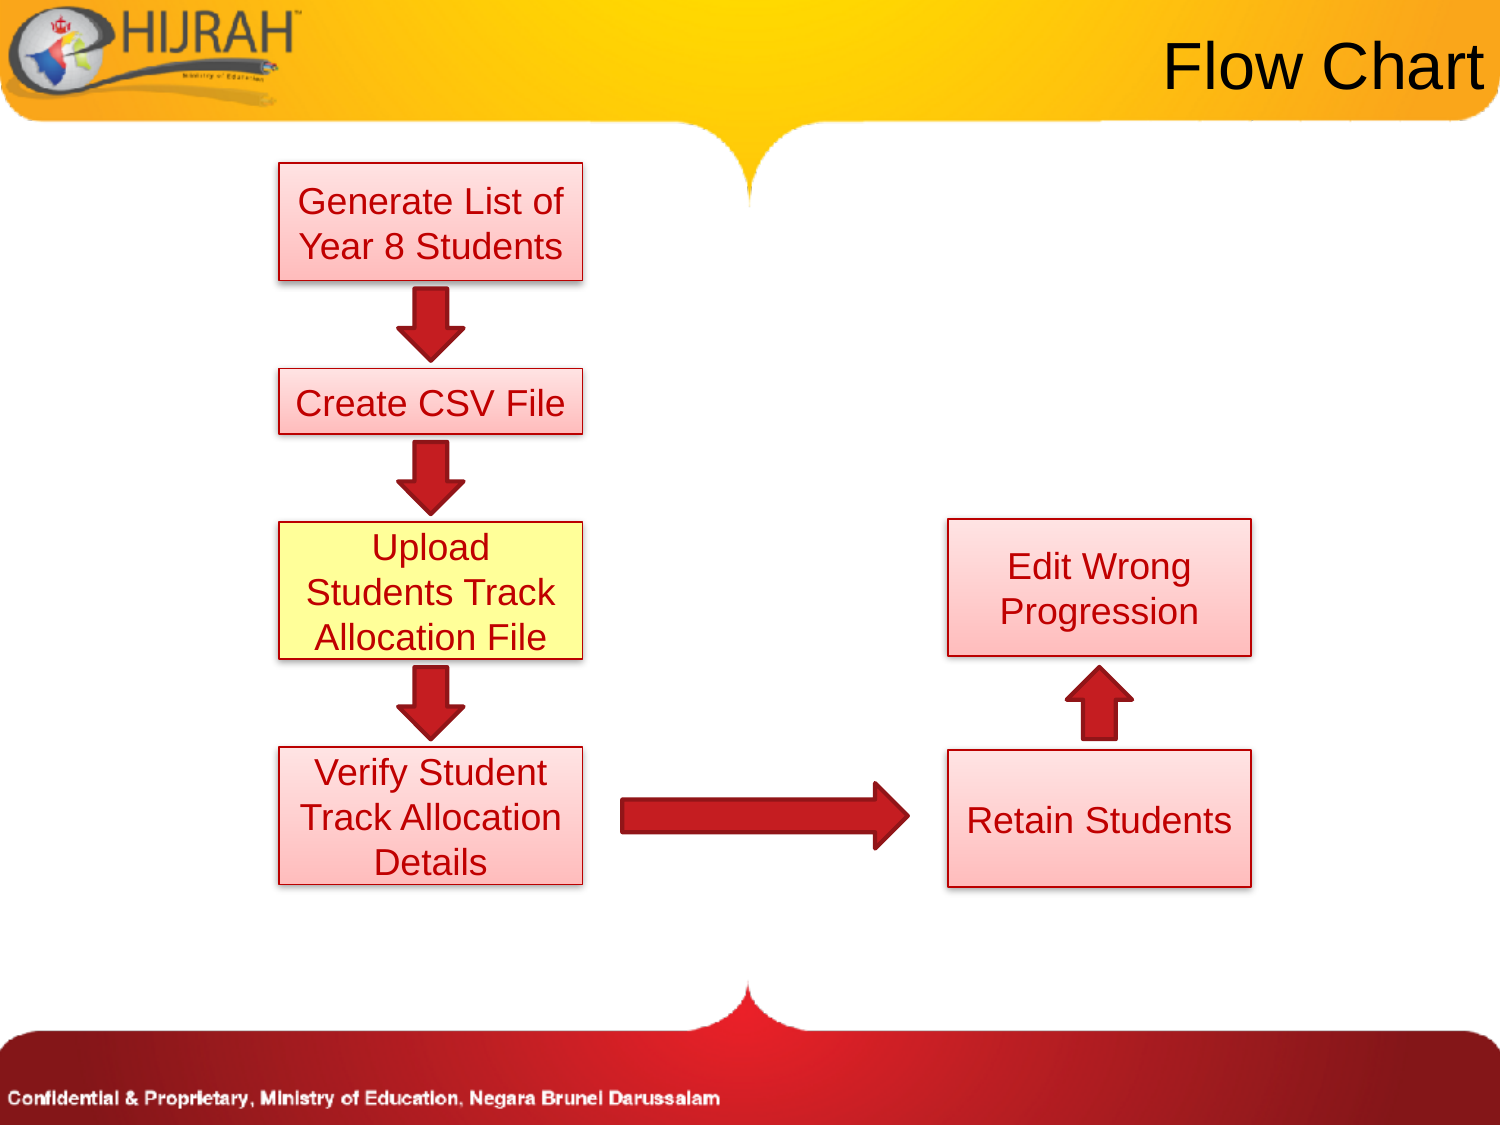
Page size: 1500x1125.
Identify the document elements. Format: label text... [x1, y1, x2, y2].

text_box [620, 781, 910, 851]
text_box [396, 441, 466, 517]
text_box Edit Wrong Progression [947, 518, 1252, 657]
picture [0, 0, 1500, 1125]
text_box Retain Students [947, 749, 1252, 888]
text_box Create CSV File [278, 368, 583, 435]
title Flow Chart [324, 0, 1500, 126]
text_box Upload Students Track Allocation File [278, 521, 583, 660]
text_box [1064, 664, 1135, 742]
text_box [396, 665, 466, 742]
text_box Generate List of Year 8 Students [278, 162, 583, 281]
text_box Verify Student Track Allocation Details [278, 746, 583, 885]
text_box [396, 286, 466, 363]
